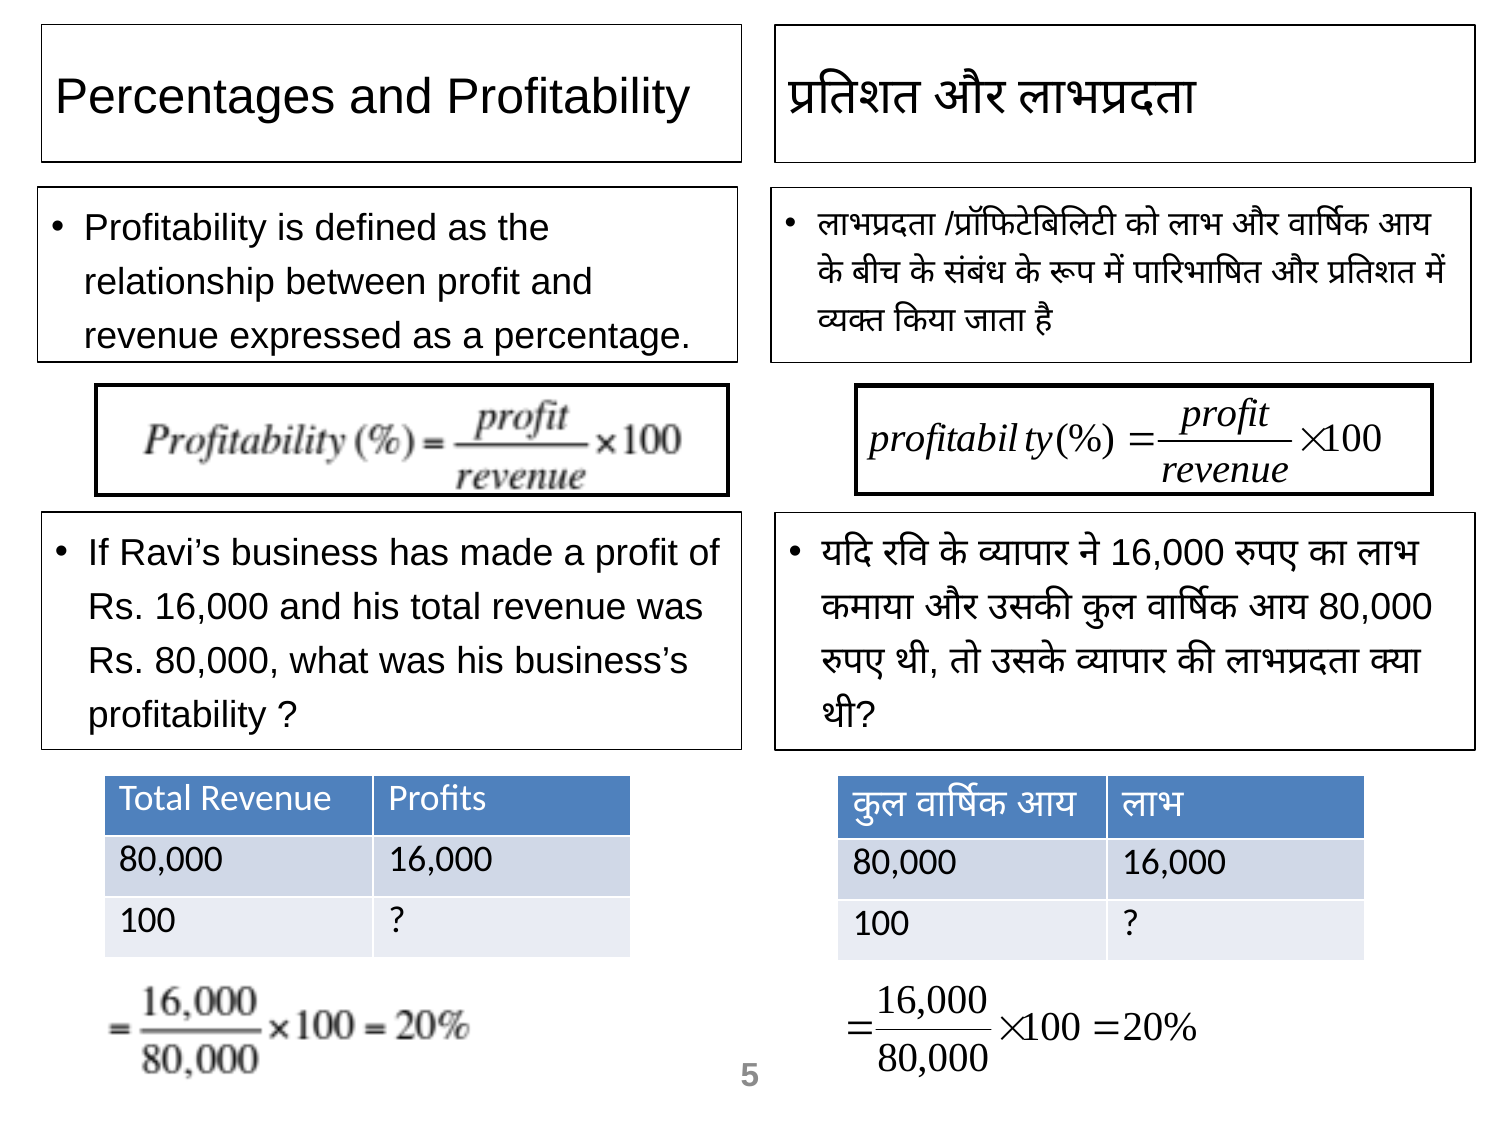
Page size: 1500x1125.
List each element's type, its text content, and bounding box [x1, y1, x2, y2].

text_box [837, 974, 1207, 1088]
table_header कुल वार्षिक आय [838, 776, 1106, 838]
table_cell ? [1108, 901, 1364, 960]
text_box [103, 974, 473, 1088]
table_header Total Revenue [105, 776, 372, 835]
table_cell 80,000 [105, 837, 372, 896]
text_box Profitability is defined as the relationship between profit and revenue expressed as a percentage. [37, 187, 738, 363]
table_header लाभ [1108, 776, 1364, 838]
text_box प्रतिशत और लाभप्रदता [774, 24, 1475, 163]
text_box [857, 387, 1430, 492]
text_box If Ravi’s business has made a profit of Rs. 16,000 and his total revenue was Rs. 80,000, what was his business’s profitability ? [41, 512, 742, 750]
table_cell ? [374, 898, 630, 957]
table_cell 80,000 [838, 840, 1106, 899]
table_cell 100 [838, 901, 1106, 960]
table_cell 16,000 [374, 837, 630, 896]
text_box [97, 386, 726, 494]
table_header Profits [374, 776, 630, 835]
slide_number 5 [512, 1042, 988, 1103]
table_cell 100 [105, 898, 372, 957]
text_box लाभप्रदता /प्रॉफिटेबिलिटी को लाभ और वार्षि‍क आय के बीच के संबंध के रूप में पारिभाषि‍त और प्रतिशत में व्यक्त किया जाता है [771, 187, 1472, 363]
table_cell 16,000 [1108, 840, 1364, 899]
text_box यदि रवि के व्यापार ने 16,000 रुपए का लाभ कमाया और उसकी कुल वार्षि‍क आय 80,000 रुपए थी, तो उसके व्यापार की लाभप्रदता क्या थी? [774, 512, 1475, 750]
text_box Percentages and Profitability [41, 24, 742, 163]
